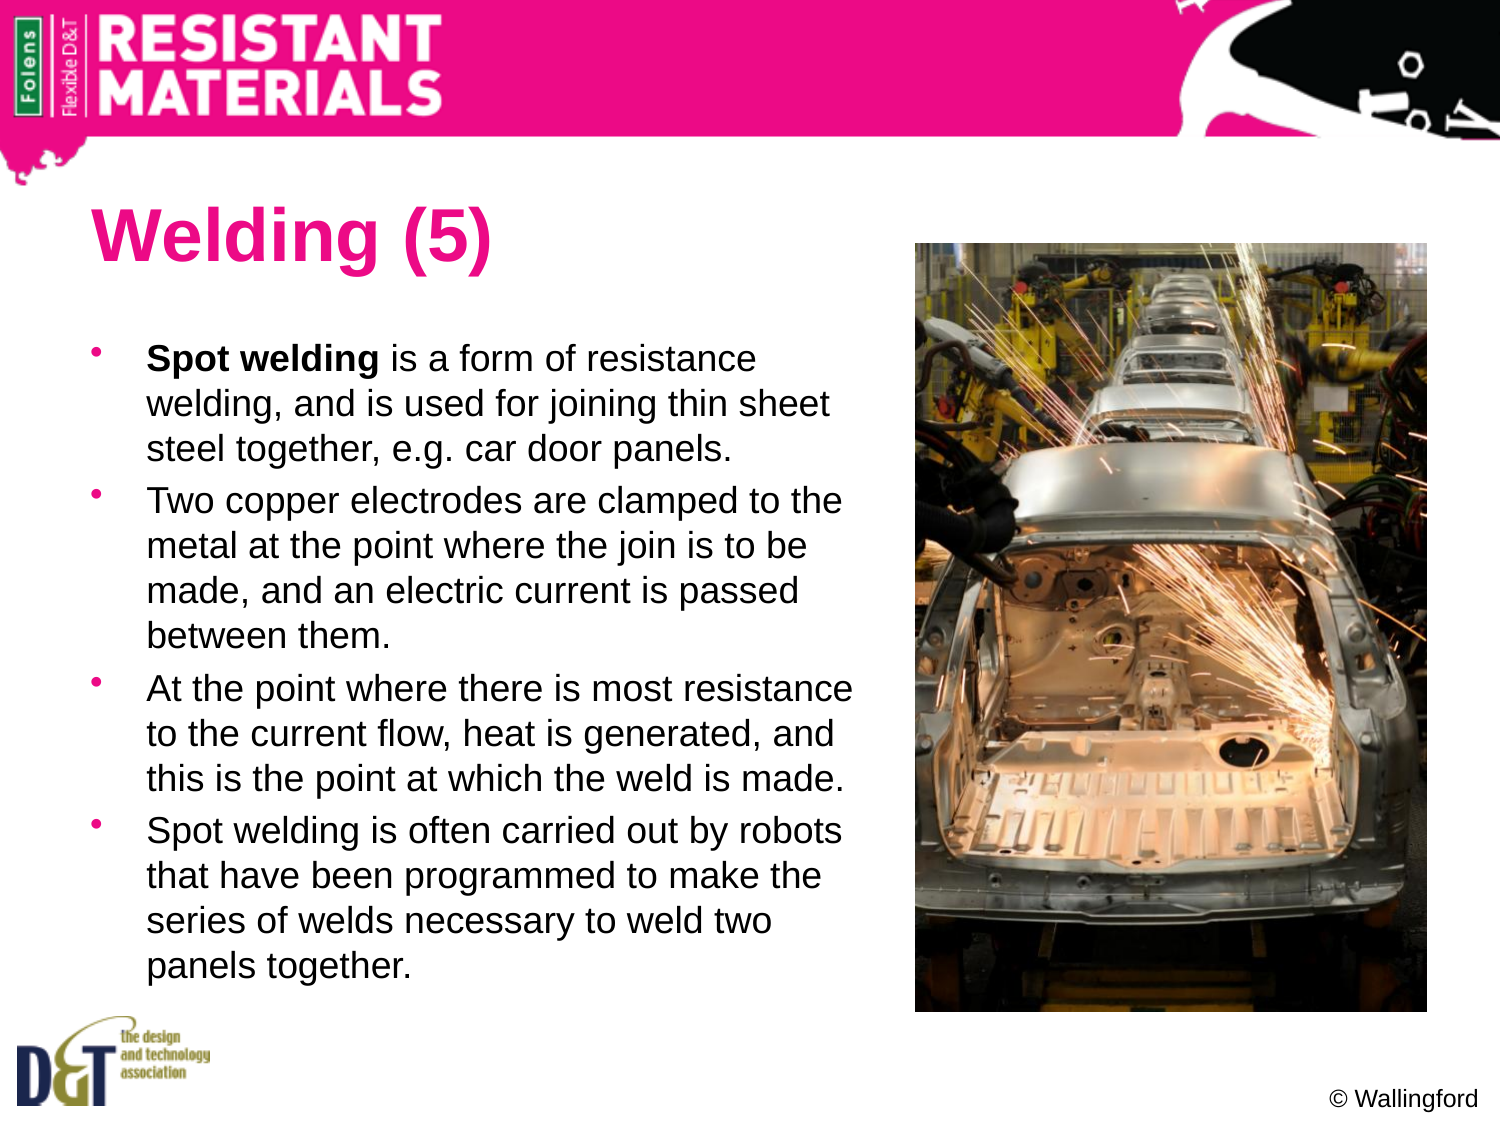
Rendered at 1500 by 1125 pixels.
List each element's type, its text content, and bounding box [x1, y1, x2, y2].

list Spot welding is a form of resistance welding, and is used for joining thin sheet steel together, e.g. car door panels. Two copper electrodes are clamped to the metal at the point where the join is to be made, and an electric current is passed between them. At the point where there is most resistance to the current flow, heat is generated, and this is the point at which the weld is made. Spot welding is often carried out by robots that have been programmed to make the series of welds necessary to weld two panels together. [75, 326, 880, 1005]
picture [0, 0, 1500, 1125]
title Welding (5) [76, 160, 1427, 301]
text_box © Wallingford [1257, 1074, 1495, 1125]
